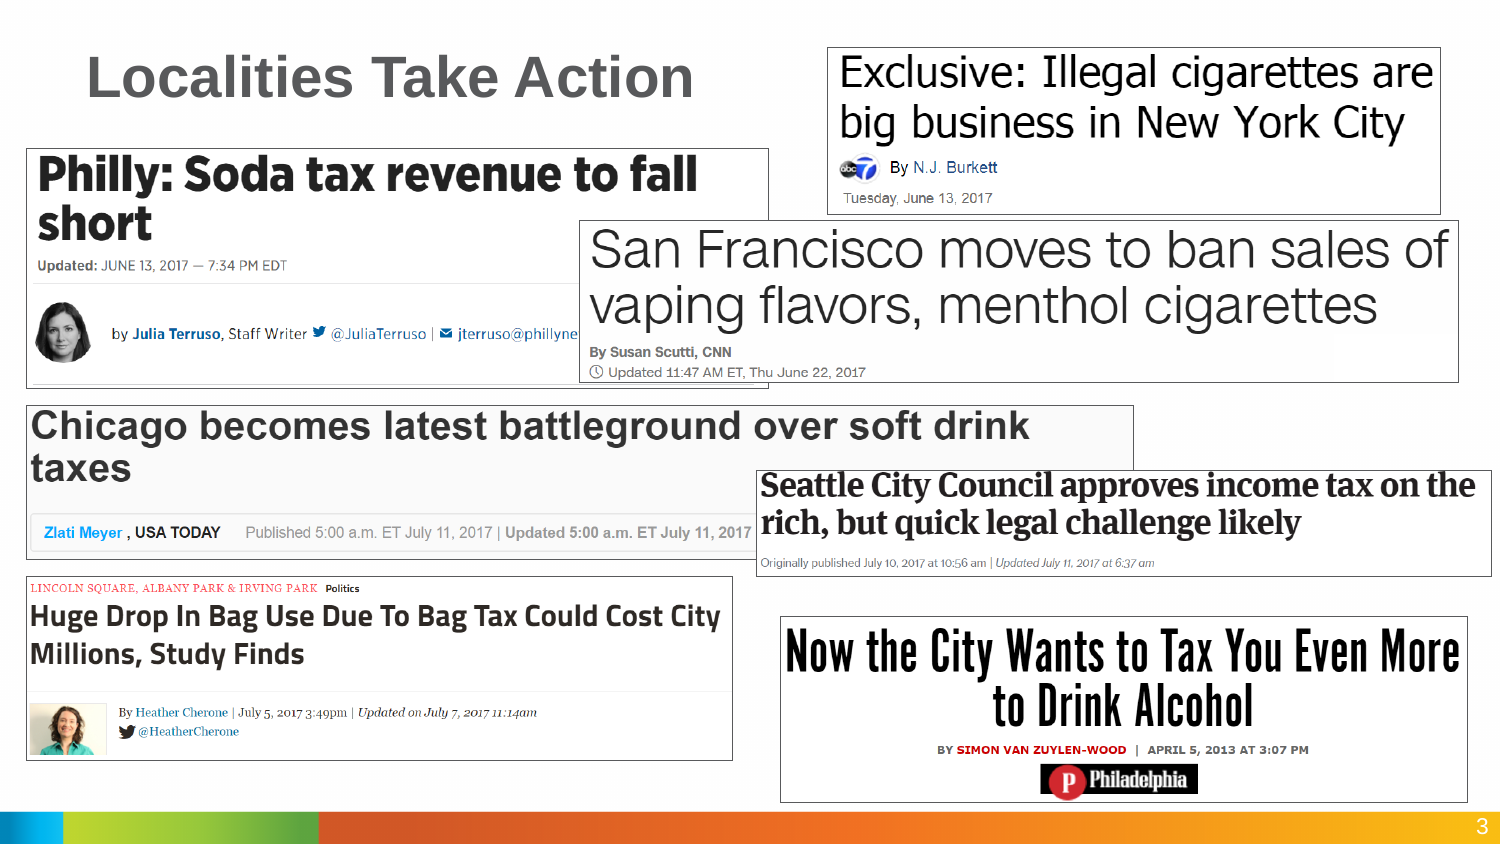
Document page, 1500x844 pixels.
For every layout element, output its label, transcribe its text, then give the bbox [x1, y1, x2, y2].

picture [0, 0, 1500, 844]
slide_number 3 [1149, 802, 1500, 844]
footer [456, 802, 1044, 844]
title Localities Take Action [75, 33, 1425, 175]
